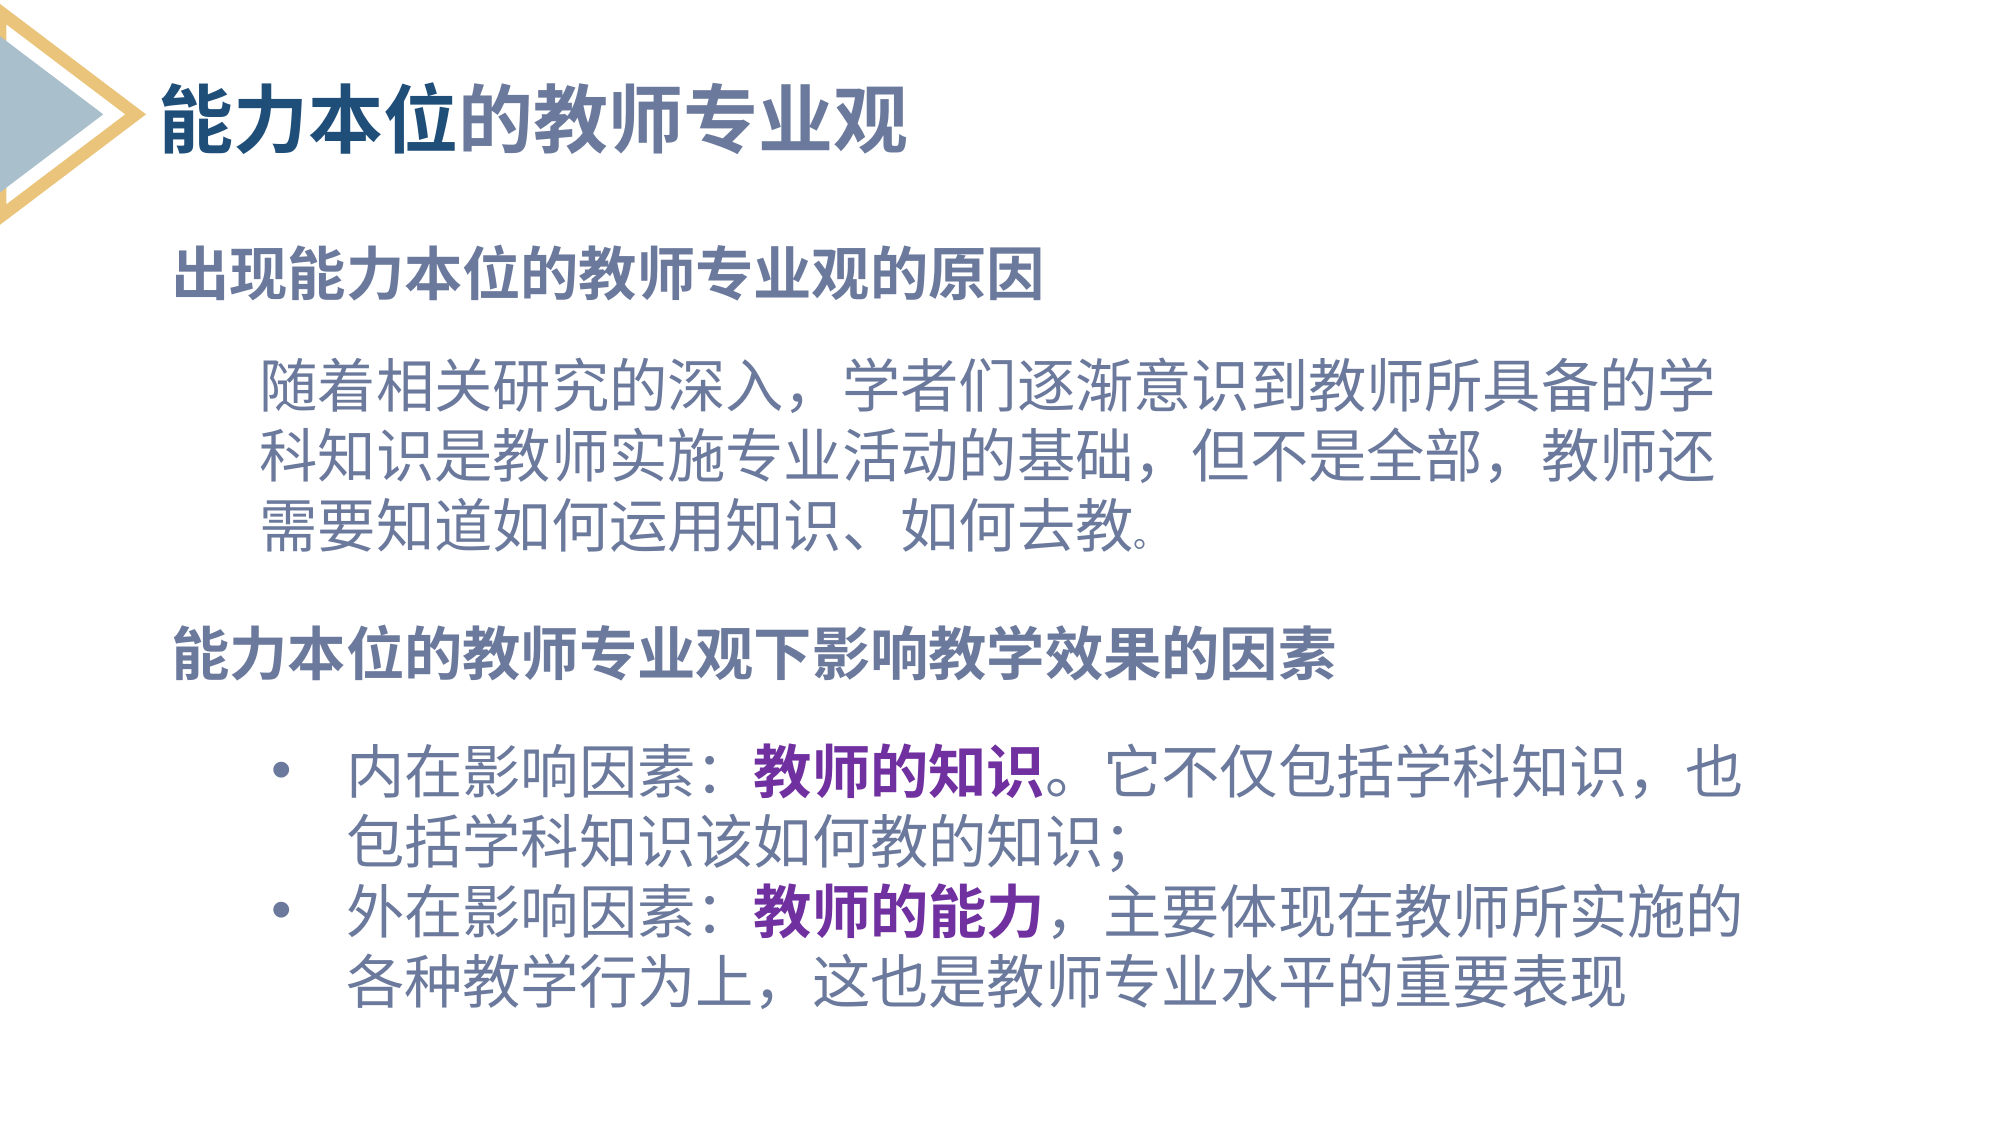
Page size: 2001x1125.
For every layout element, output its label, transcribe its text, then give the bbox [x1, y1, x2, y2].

text_box 随着相关研究的深入，学者们逐渐意识到教师所具备的学科知识是教师实施专业活动的基础，但不是全部，教师还需要知道如何运用知识、如何去教。 [245, 342, 1780, 567]
text_box [0, 10, 138, 219]
text_box 出现能力本位的教师专业观的原因 [156, 229, 1205, 385]
text_box 内在影响因素：教师的知识。它不仅包括学科知识，也包括学科知识该如何教的知识； 外在影响因素：教师的能力，主要体现在教师所实施的各种教学行为上，这也是教师专业水平的重要表现 [256, 727, 1791, 1023]
text_box 能力本位的教师专业观下影响教学效果的因素 [156, 609, 1604, 764]
text_box 能力本位的教师专业观 [143, 65, 1465, 171]
text_box [0, 34, 105, 194]
